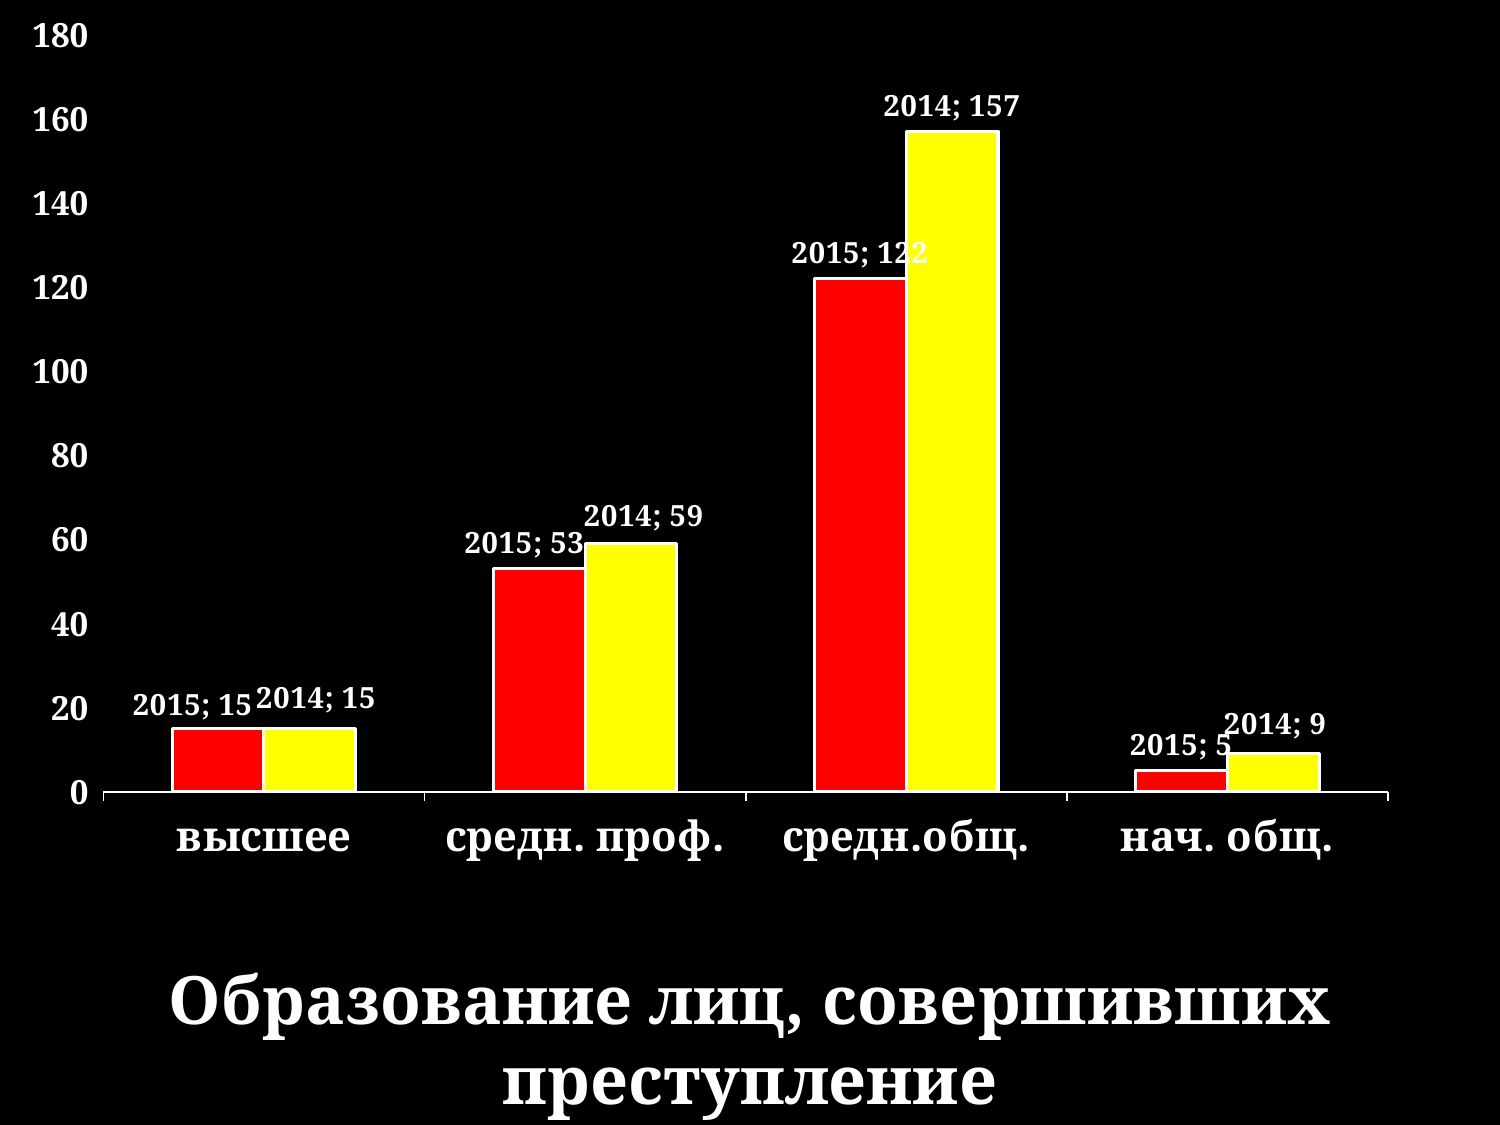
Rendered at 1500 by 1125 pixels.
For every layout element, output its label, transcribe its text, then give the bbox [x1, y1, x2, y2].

title Образование лиц, совершивших преступление [0, 909, 1500, 1125]
chart [0, 0, 1500, 897]
